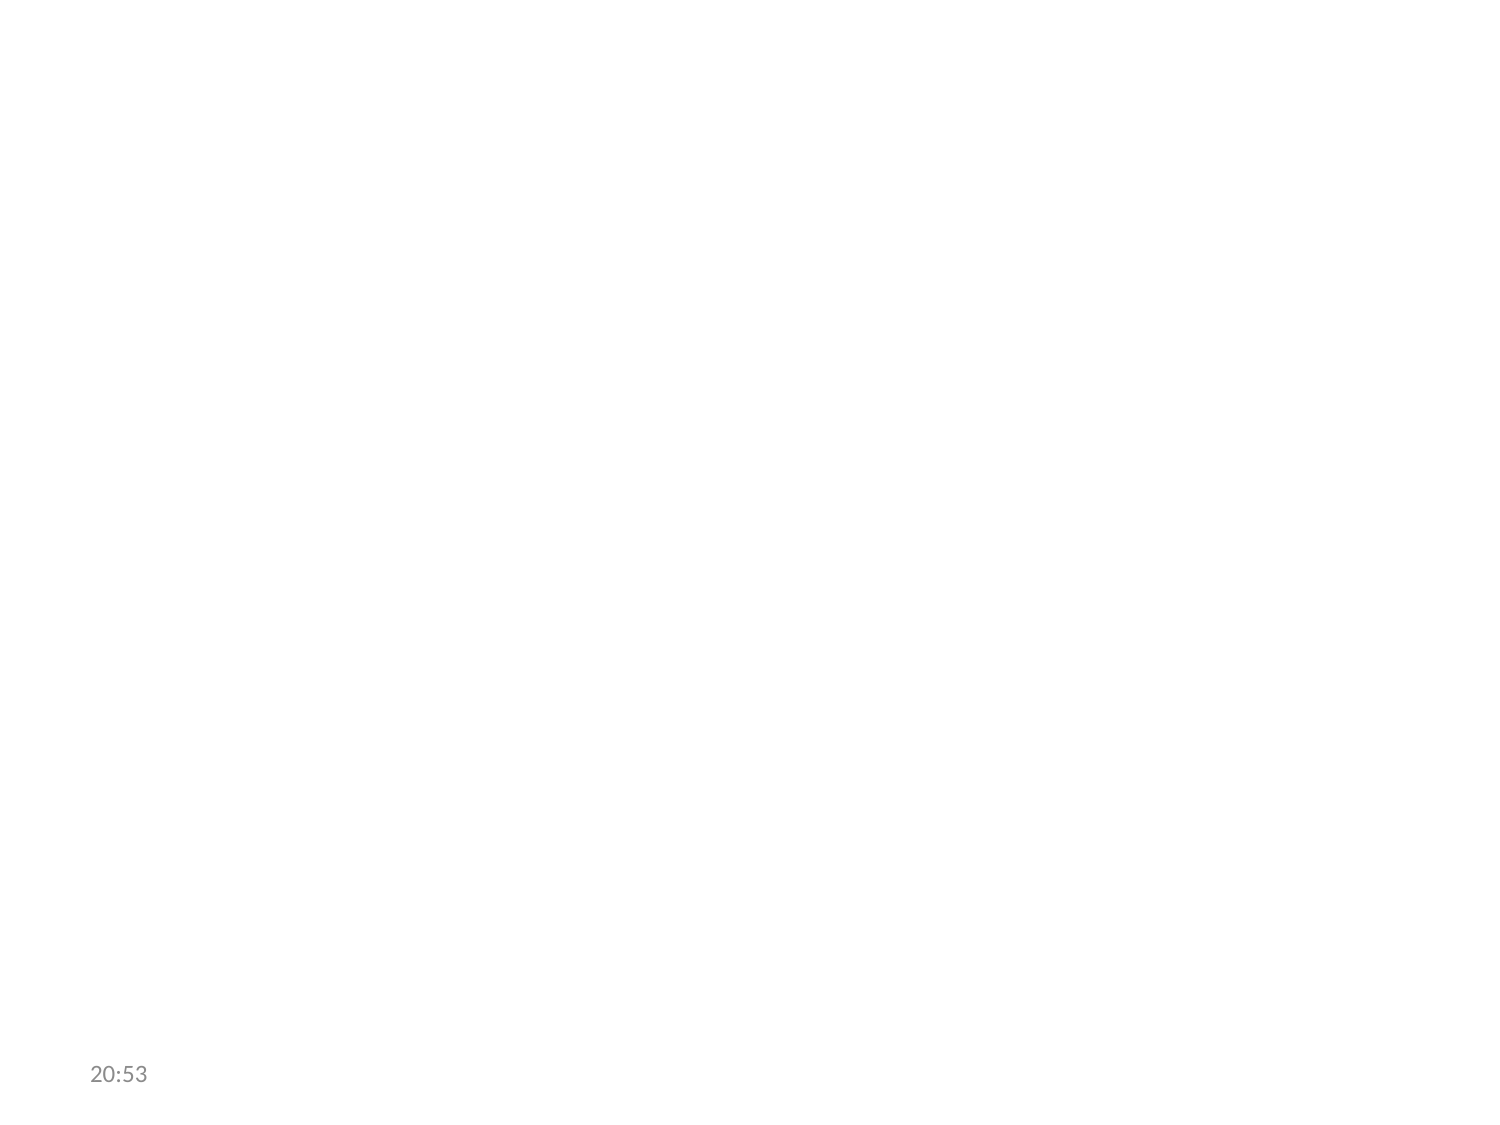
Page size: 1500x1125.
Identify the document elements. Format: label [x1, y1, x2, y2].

slide_number [75, 1042, 425, 1103]
